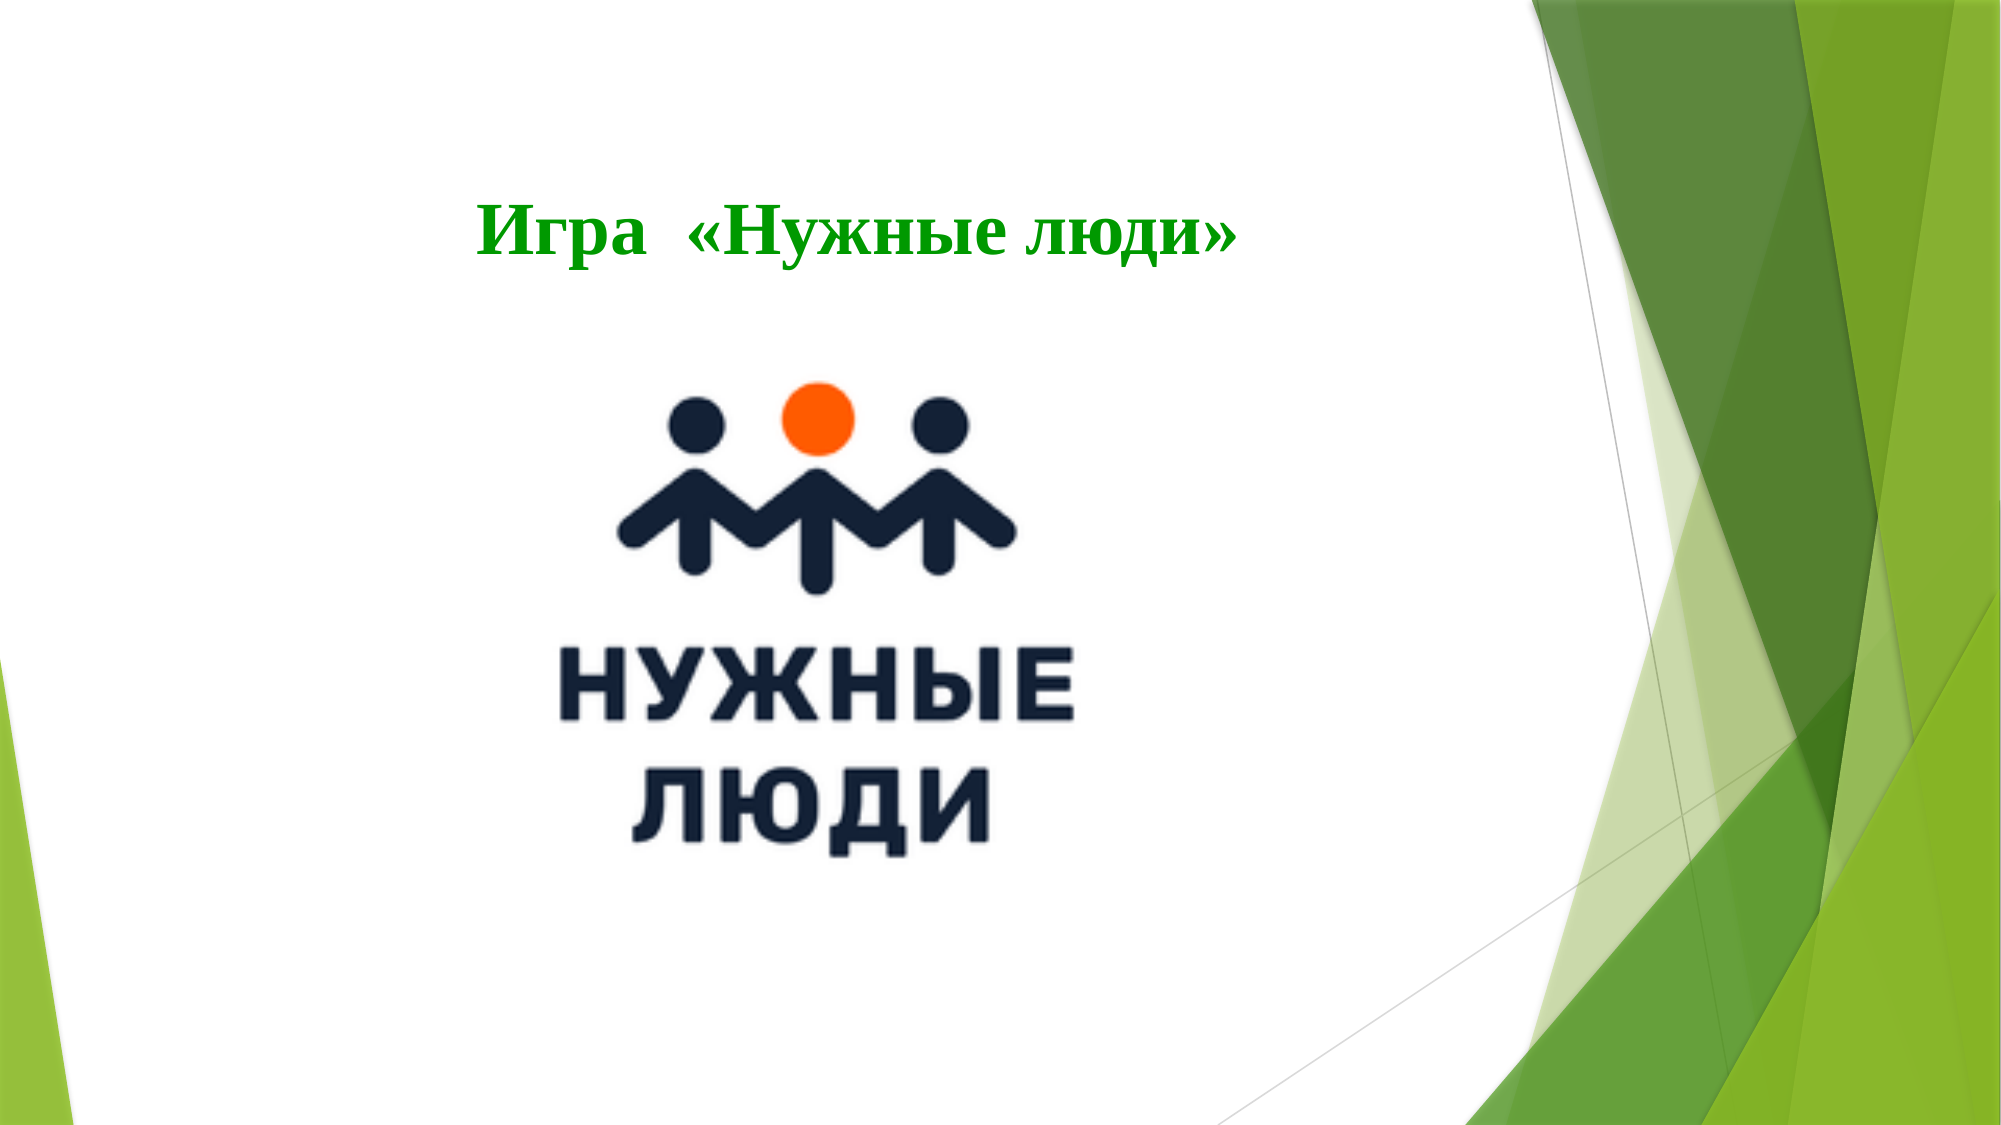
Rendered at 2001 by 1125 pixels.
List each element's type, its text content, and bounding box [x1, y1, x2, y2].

text_box Игра «Нужные люди» [461, 166, 1275, 278]
picture [504, 310, 1132, 937]
